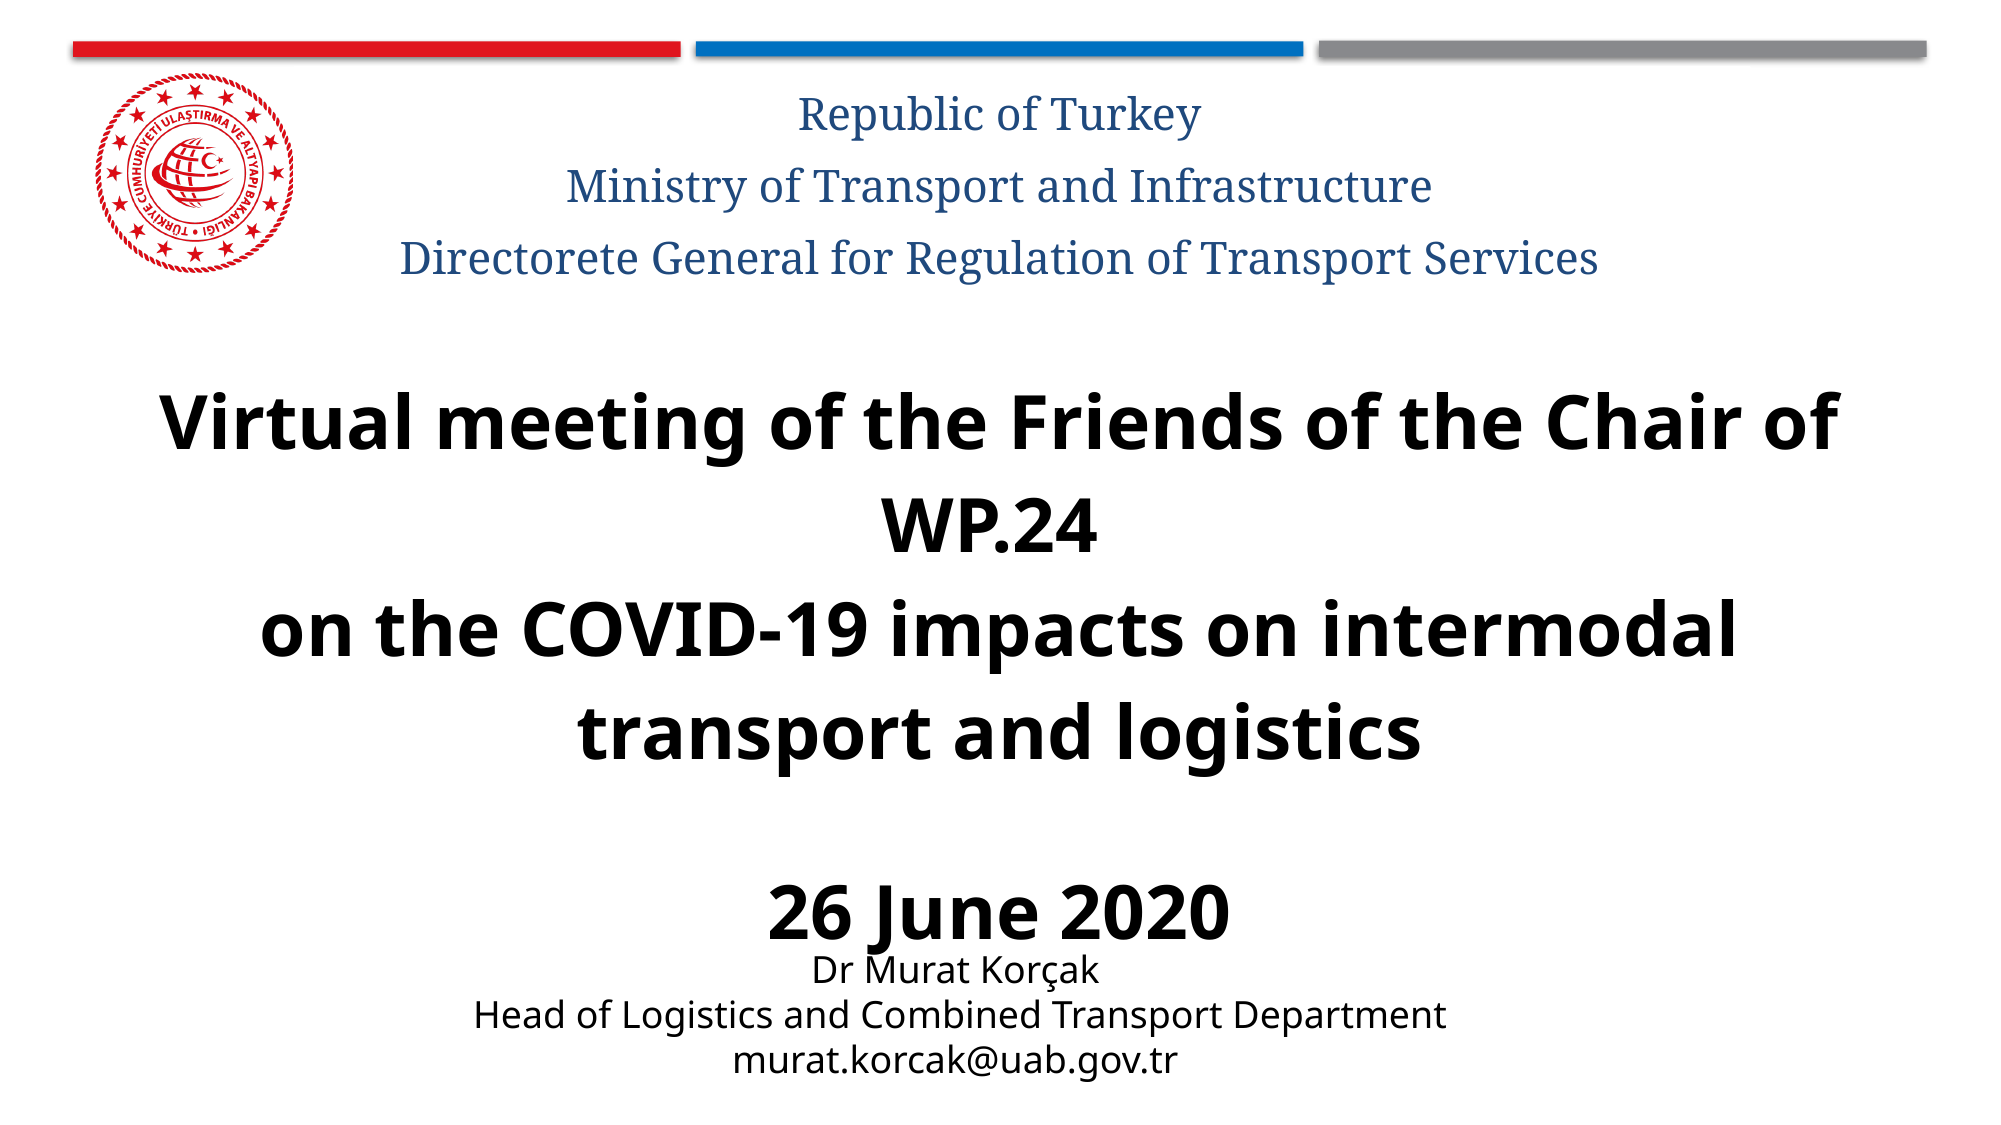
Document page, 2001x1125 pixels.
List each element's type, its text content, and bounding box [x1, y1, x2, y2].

text_box Virtual meeting of the Friends of the Chair of WP.24 on the COVID-19 impacts on intermodal transport and logistics 26 June 2020 [69, 353, 1931, 962]
list Republic of Turkey Ministry of Transport and Infrastructure Directorete General for Regulation of Transport Services [343, 77, 1657, 328]
picture [95, 73, 293, 273]
text_box Dr Murat Korçak Head of Logistics and Combined Transport Department murat.korcak@uab.gov.tr [448, 962, 1463, 1089]
text_box [293, 66, 1752, 276]
